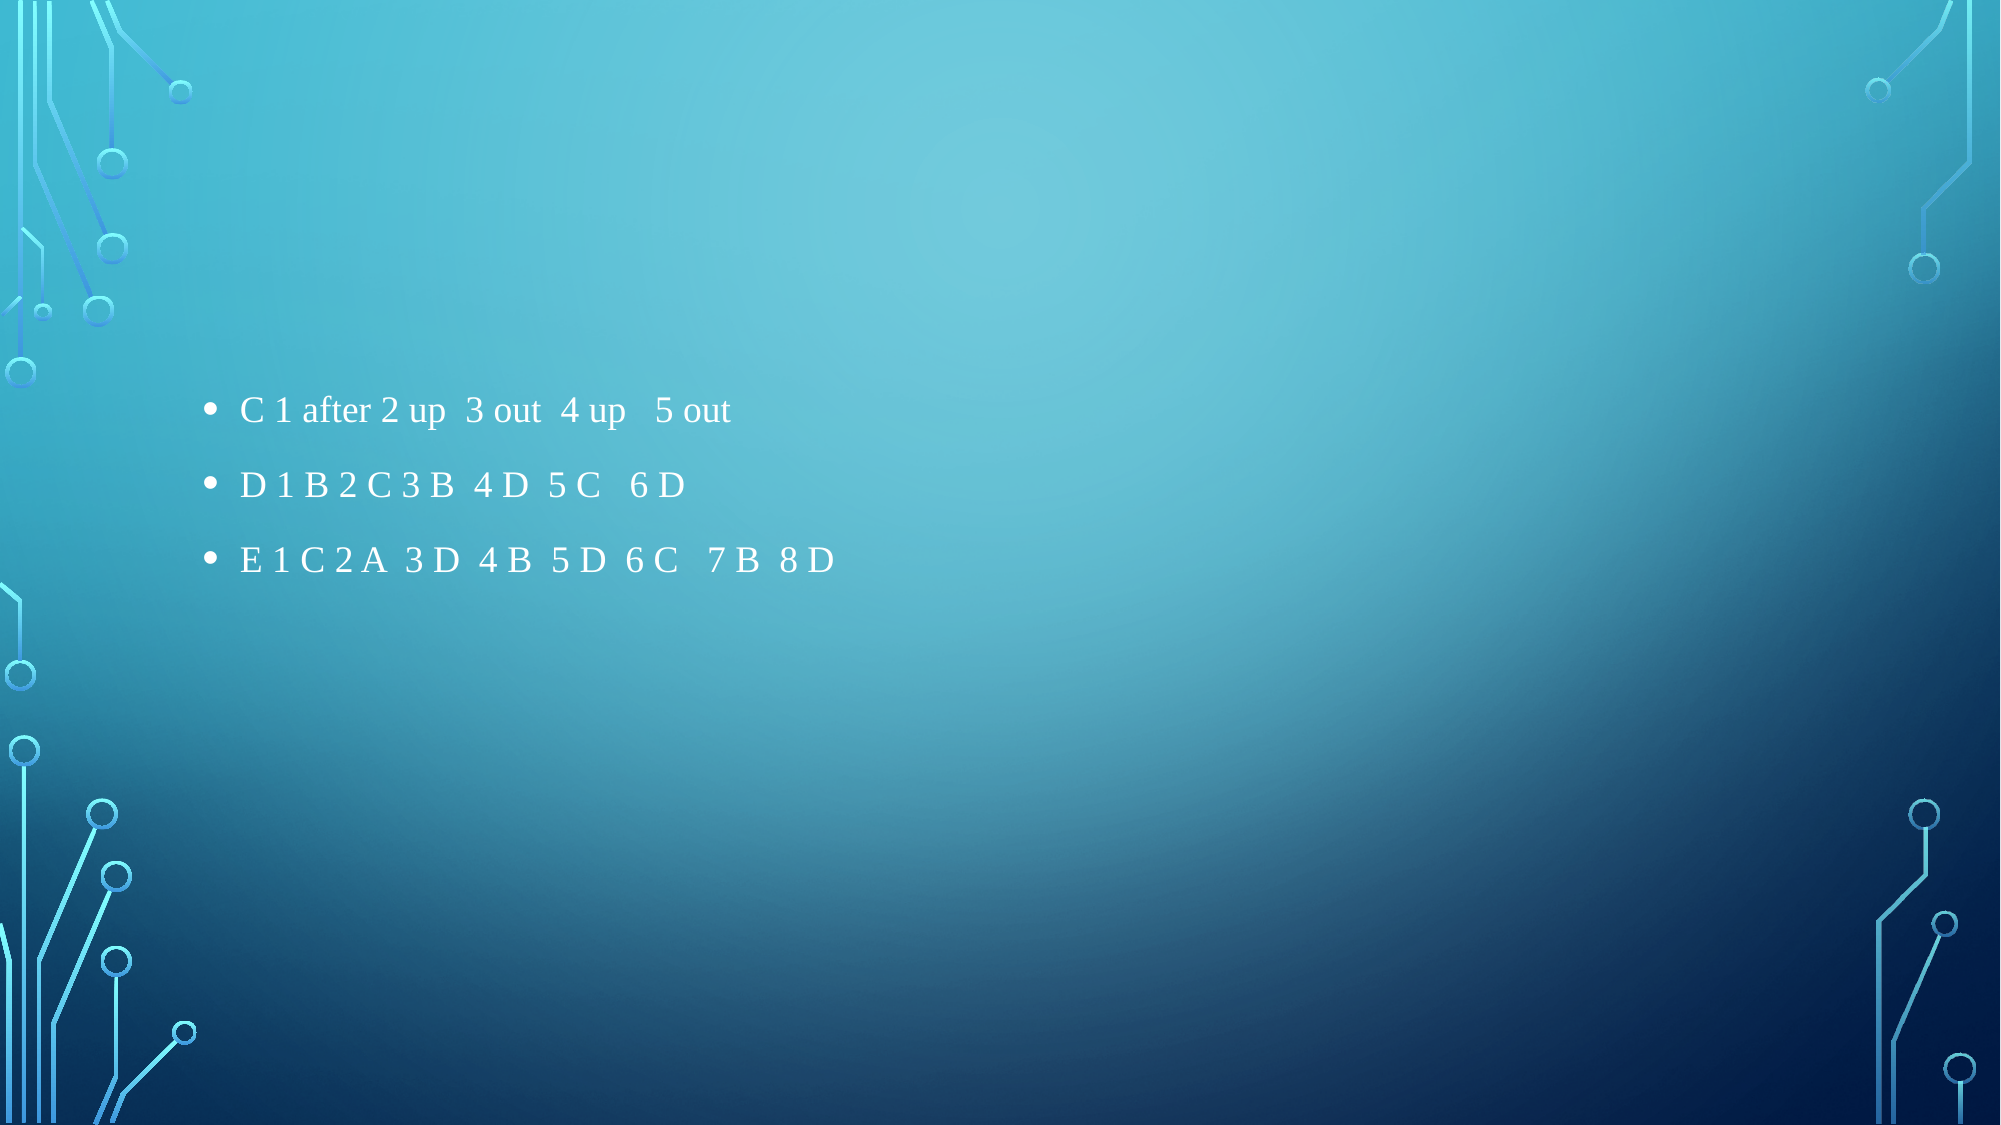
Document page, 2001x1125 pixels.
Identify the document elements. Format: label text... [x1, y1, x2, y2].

list C 1 after 2 up 3 out 4 up 5 out D 1 B 2 C 3 B 4 D 5 C 6 D E 1 C 2 A 3 D 4 B 5 D 6 C 7 B 8 D [187, 369, 1813, 950]
